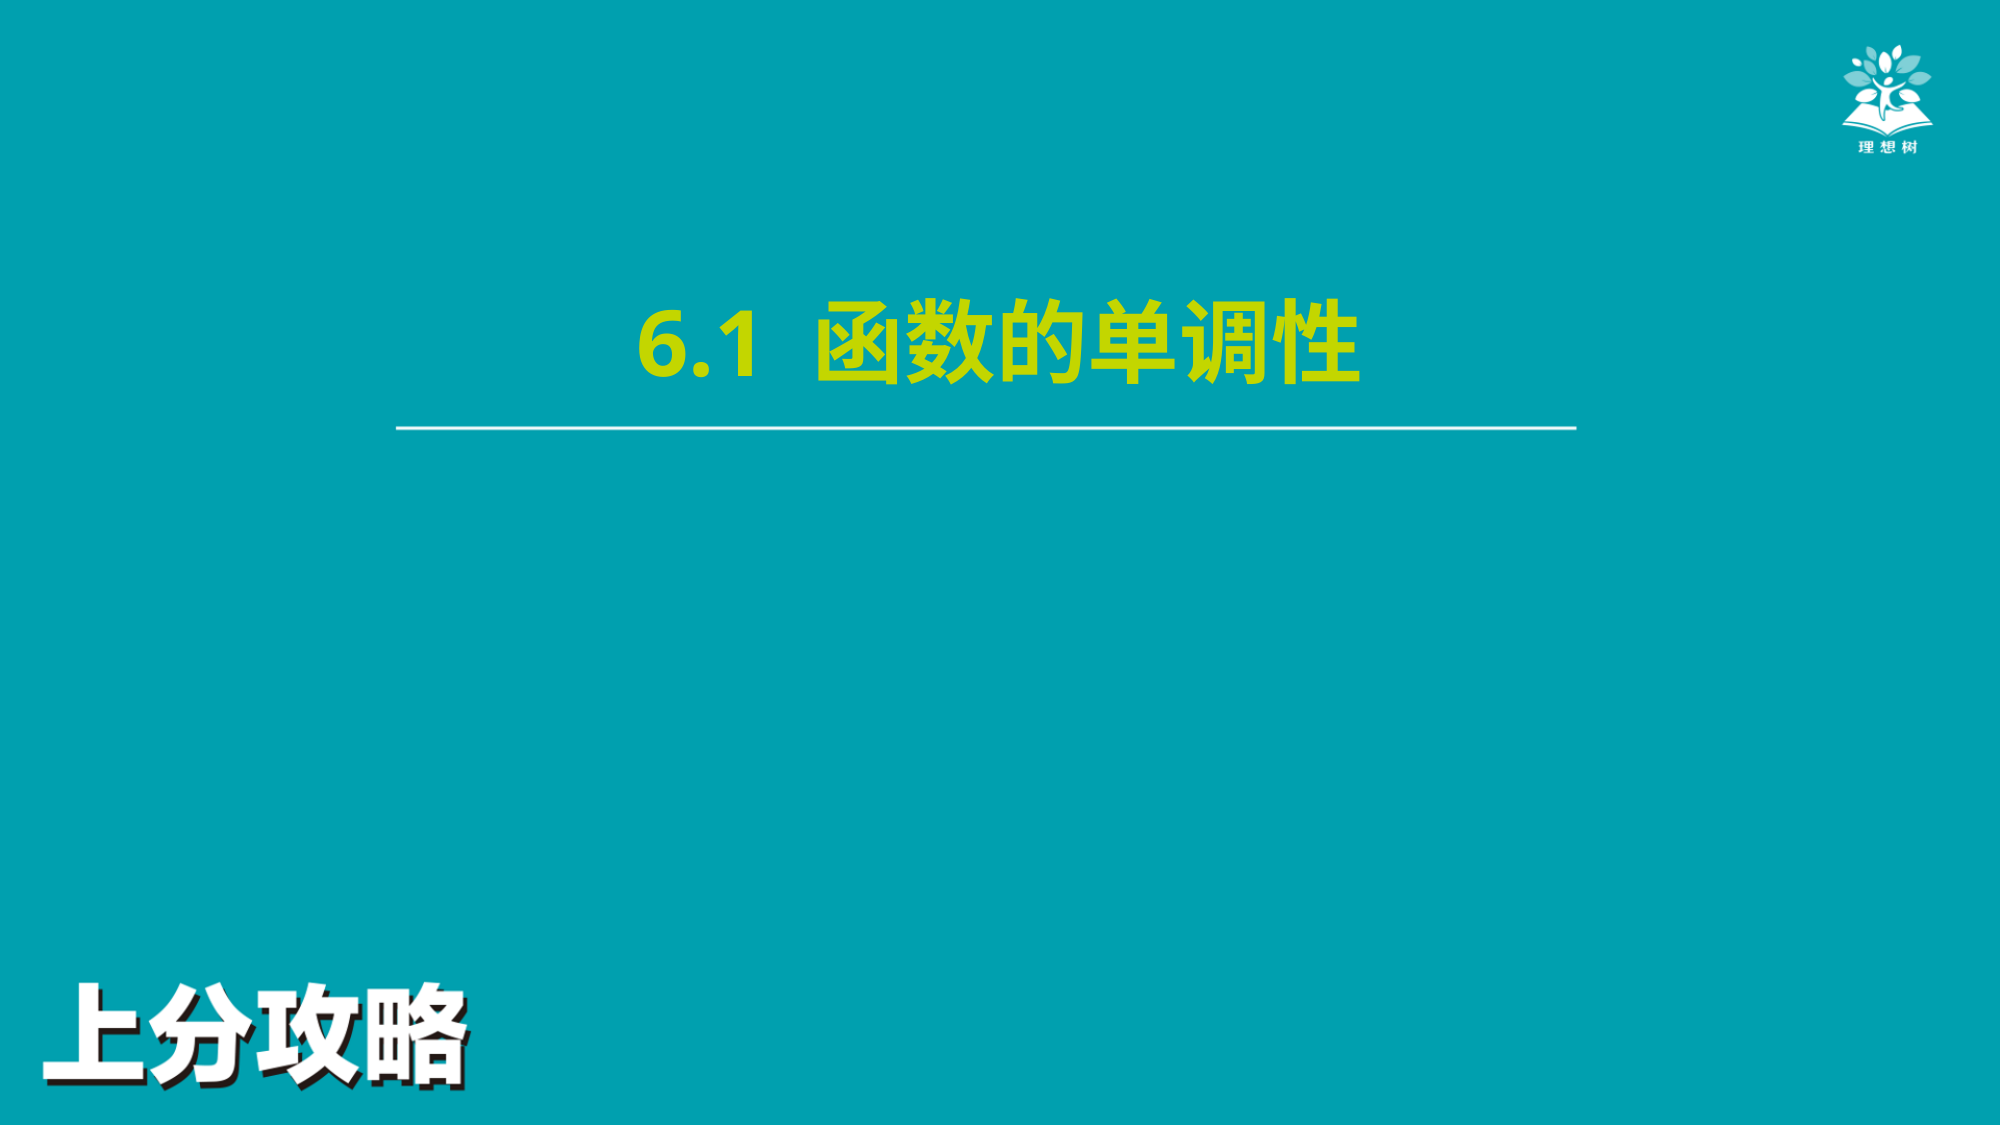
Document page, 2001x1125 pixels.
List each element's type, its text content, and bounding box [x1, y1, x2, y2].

picture [0, 413, 2000, 1125]
picture [0, 0, 2000, 265]
text_box 6.1 函数的单调性 [0, 265, 2000, 413]
